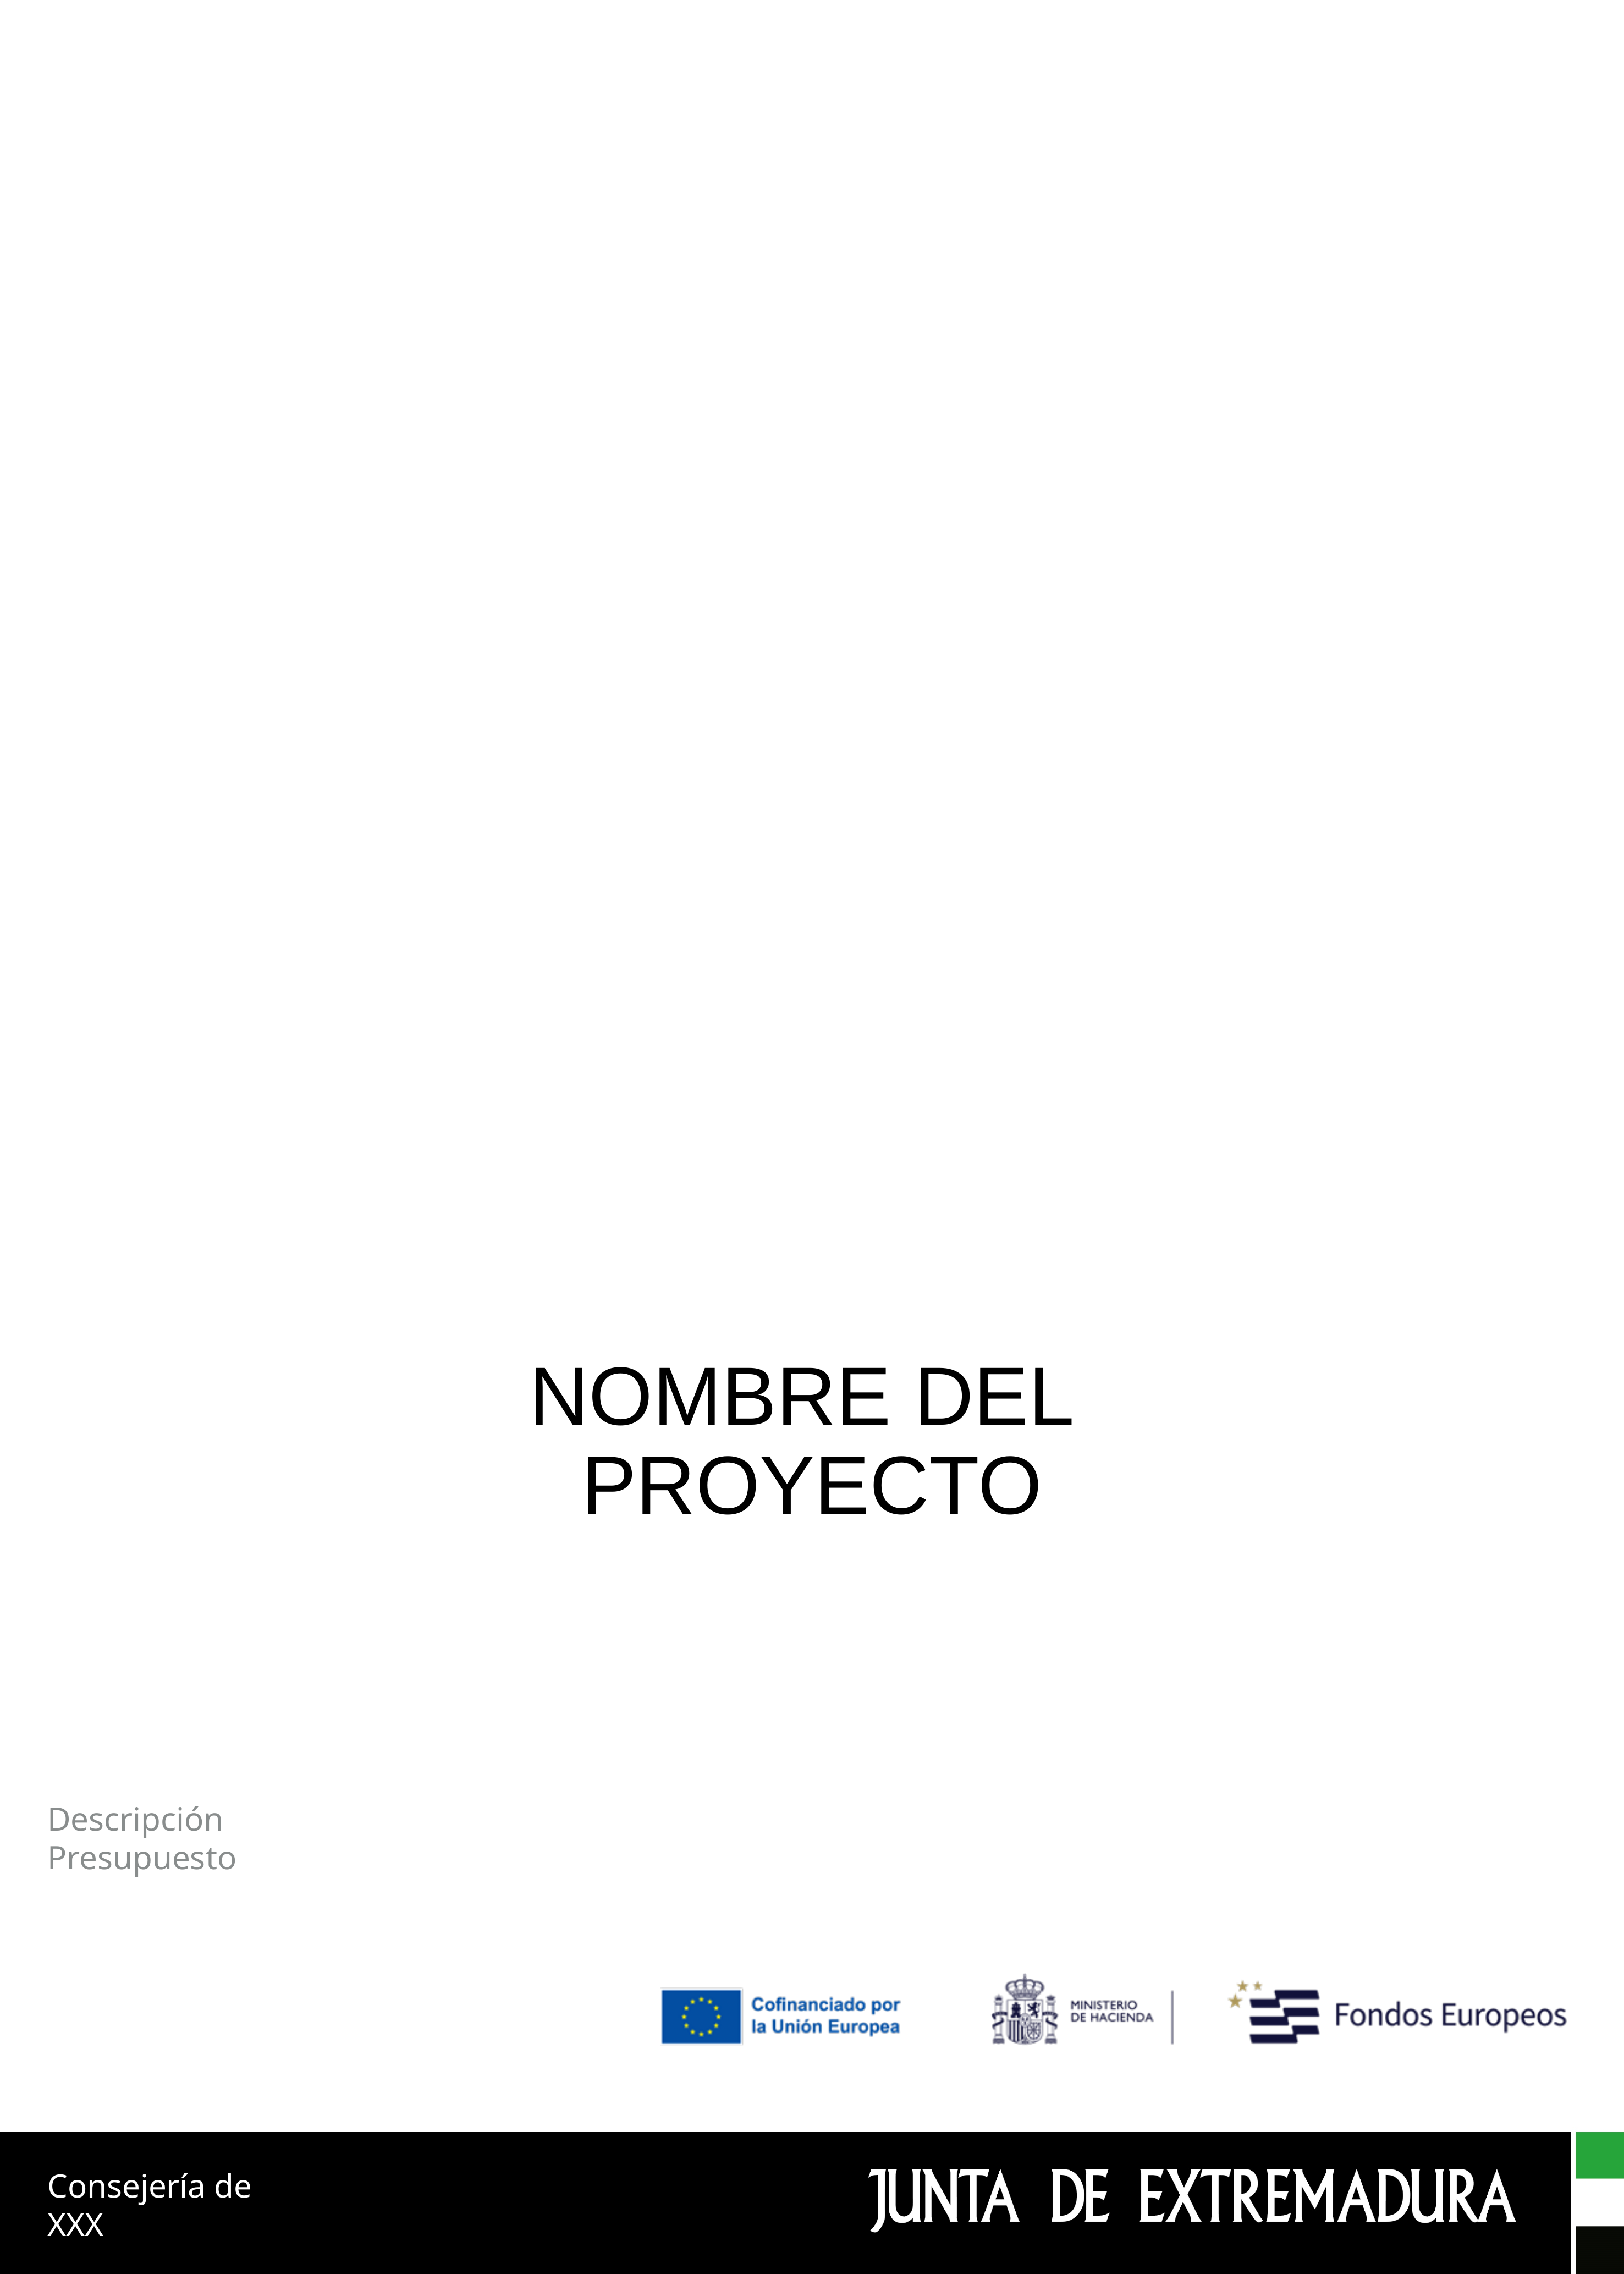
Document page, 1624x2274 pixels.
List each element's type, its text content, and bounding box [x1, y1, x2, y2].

picture [660, 1973, 1592, 2069]
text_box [0, 1973, 1624, 2274]
text_box Descripción Presupuesto [39, 1756, 642, 1919]
title NOMBRE DEL PROYECTO [384, 1148, 1240, 1536]
